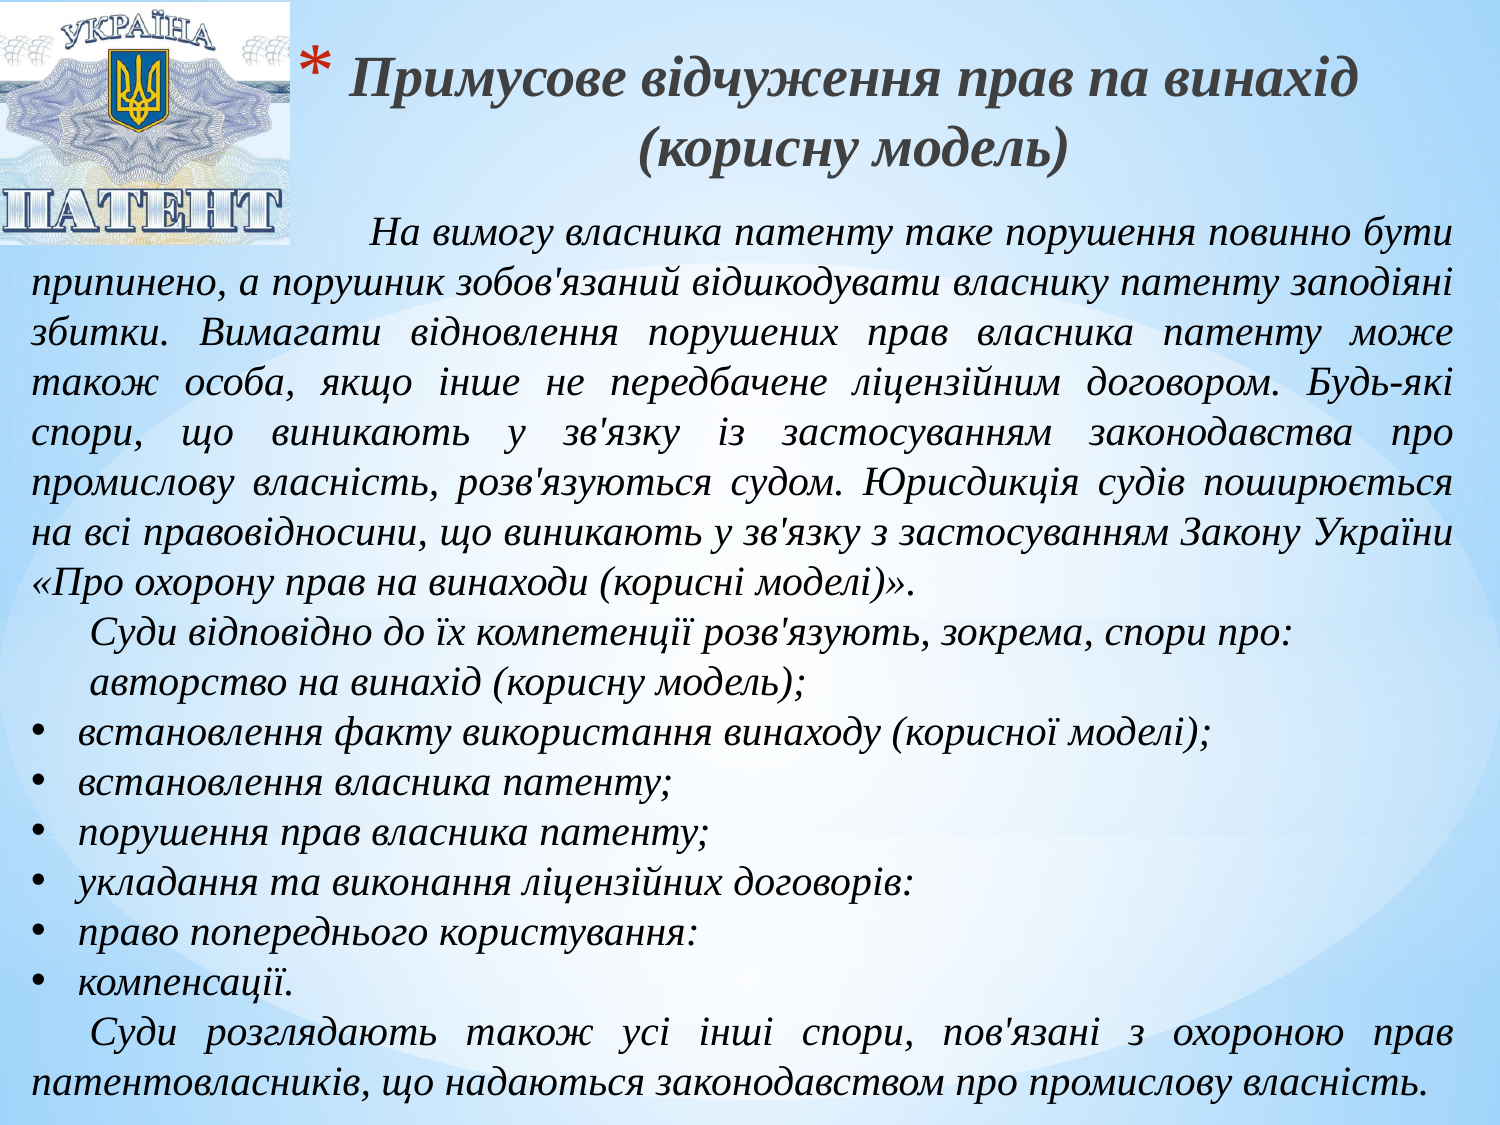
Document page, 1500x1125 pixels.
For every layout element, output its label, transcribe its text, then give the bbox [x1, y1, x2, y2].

picture [0, 2, 290, 245]
text_box На вимогу власника патенту таке порушення повинно бути припинено, а порушник зобов'язаний відшкодувати власнику патенту заподіяні збитки. Вимагати відновлення порушених прав власника патенту може також особа, якщо інше не передбачене ліцензійним договором. Будь-які спори, що виникають у зв'язку із застосуванням законодавства про промислову власність, розв'язуються судом. Юрисдикція судів поширюється на всі правовідносини, що виникають у зв'язку з застосуванням Закону України «Про охорону прав на винаходи (корисні моделі)». Суди відповідно до їх компетенції розв'язують, зокрема, спори про: авторство на винахід (корисну модель); встановлення факту використання винаходу (корисної моделі); встановлення власника патенту; порушення прав власника патенту; укладання та виконання ліцензійних договорів: право попереднього користування: компенсації. Суди розглядають також усі інші спори, пов'язані з охороною прав патентовласників, що надаються законодавством про промислову власність. [16, 196, 1470, 1112]
text_box Примусове відчуження прав па винахід (корисну модель) [295, 30, 1427, 171]
